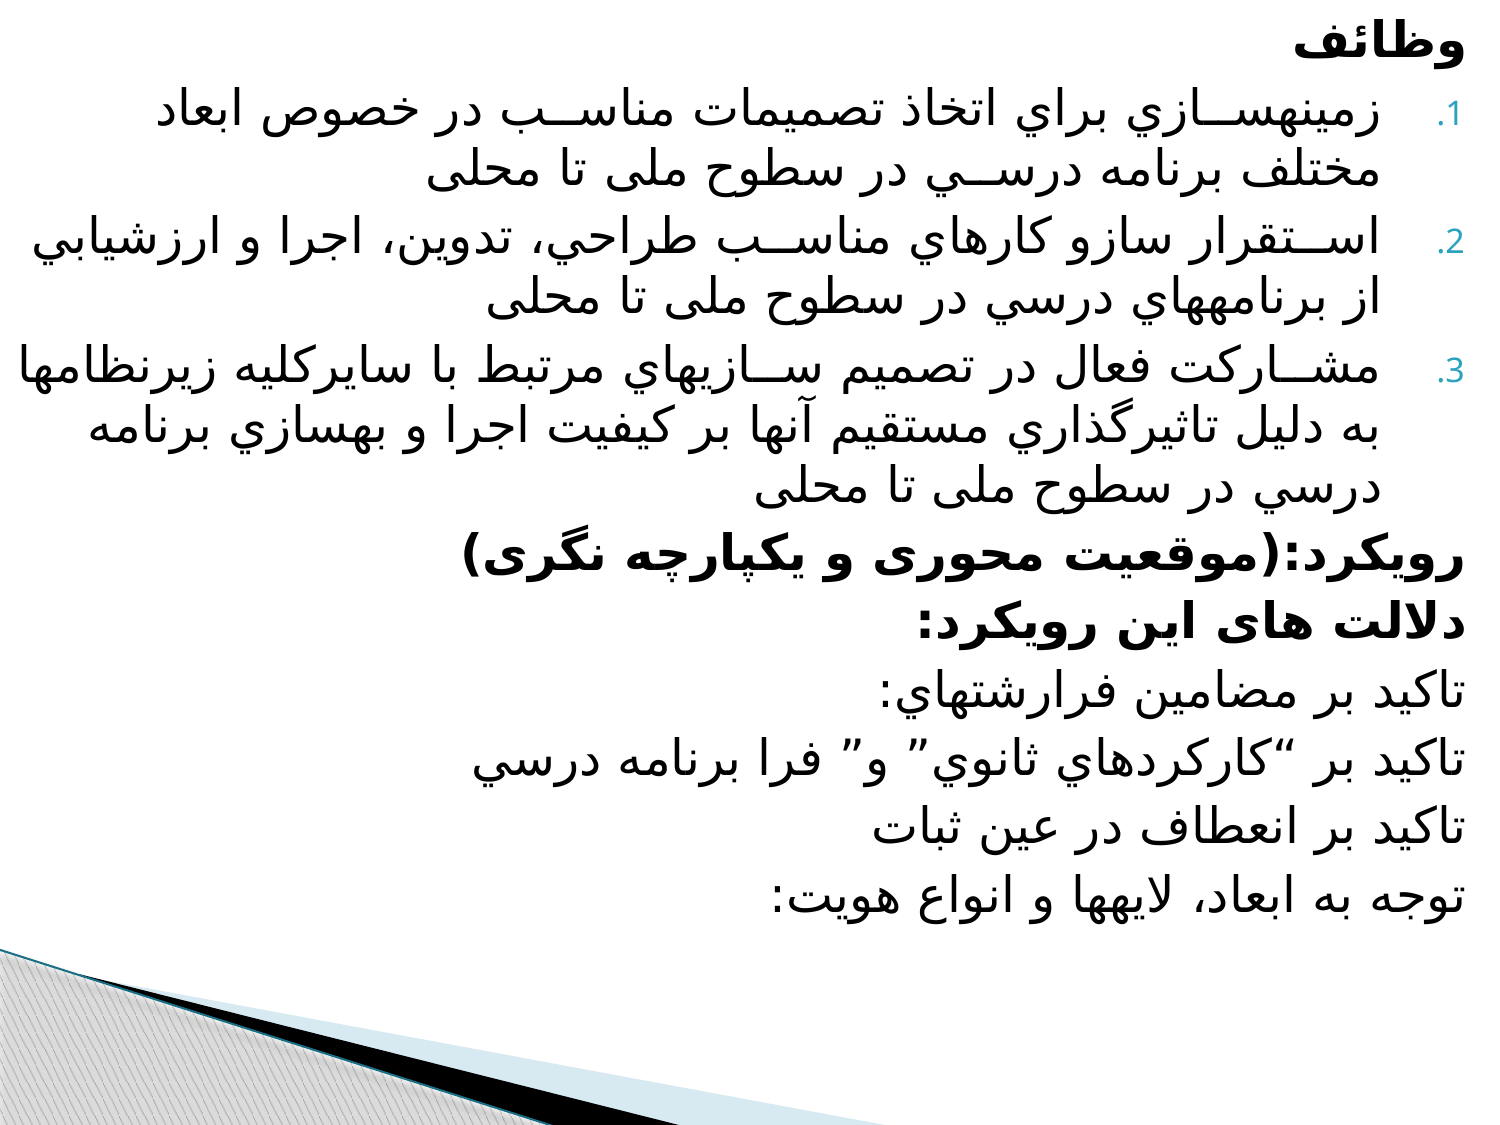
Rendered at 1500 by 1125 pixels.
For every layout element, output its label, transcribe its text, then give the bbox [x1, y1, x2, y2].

list وظائف زمينهســازي براي اتخاذ تصميمات مناســب در خصوص ابعاد مختلف برنامه درســي در سطوح ملی تا محلی اســتقرار سازو كارهاي مناســب طراحي، تدوين، اجرا و ارزشيابي از برنامههاي درسي در سطوح ملی تا محلی مشــاركت فعال در تصميم ســازيهاي مرتبط با سايركليه زيرنظامها به دليل تاثيرگذاري مستقيم آنها بر كيفيت اجرا و بهسازي برنامه درسي در سطوح ملی تا محلی رویکرد:(موقعیت محوری و یکپارچه نگری) دلالت های این رویکرد: تاكيد بر مضامين فرارشتهاي: تاكيد بر “كاركردهاي ثانوي” و” فرا برنامه درسي تاكيد بر انعطاف در عين ثبات توجه به ابعاد، لايهها و انواع هويت: [0, 0, 1500, 1125]
